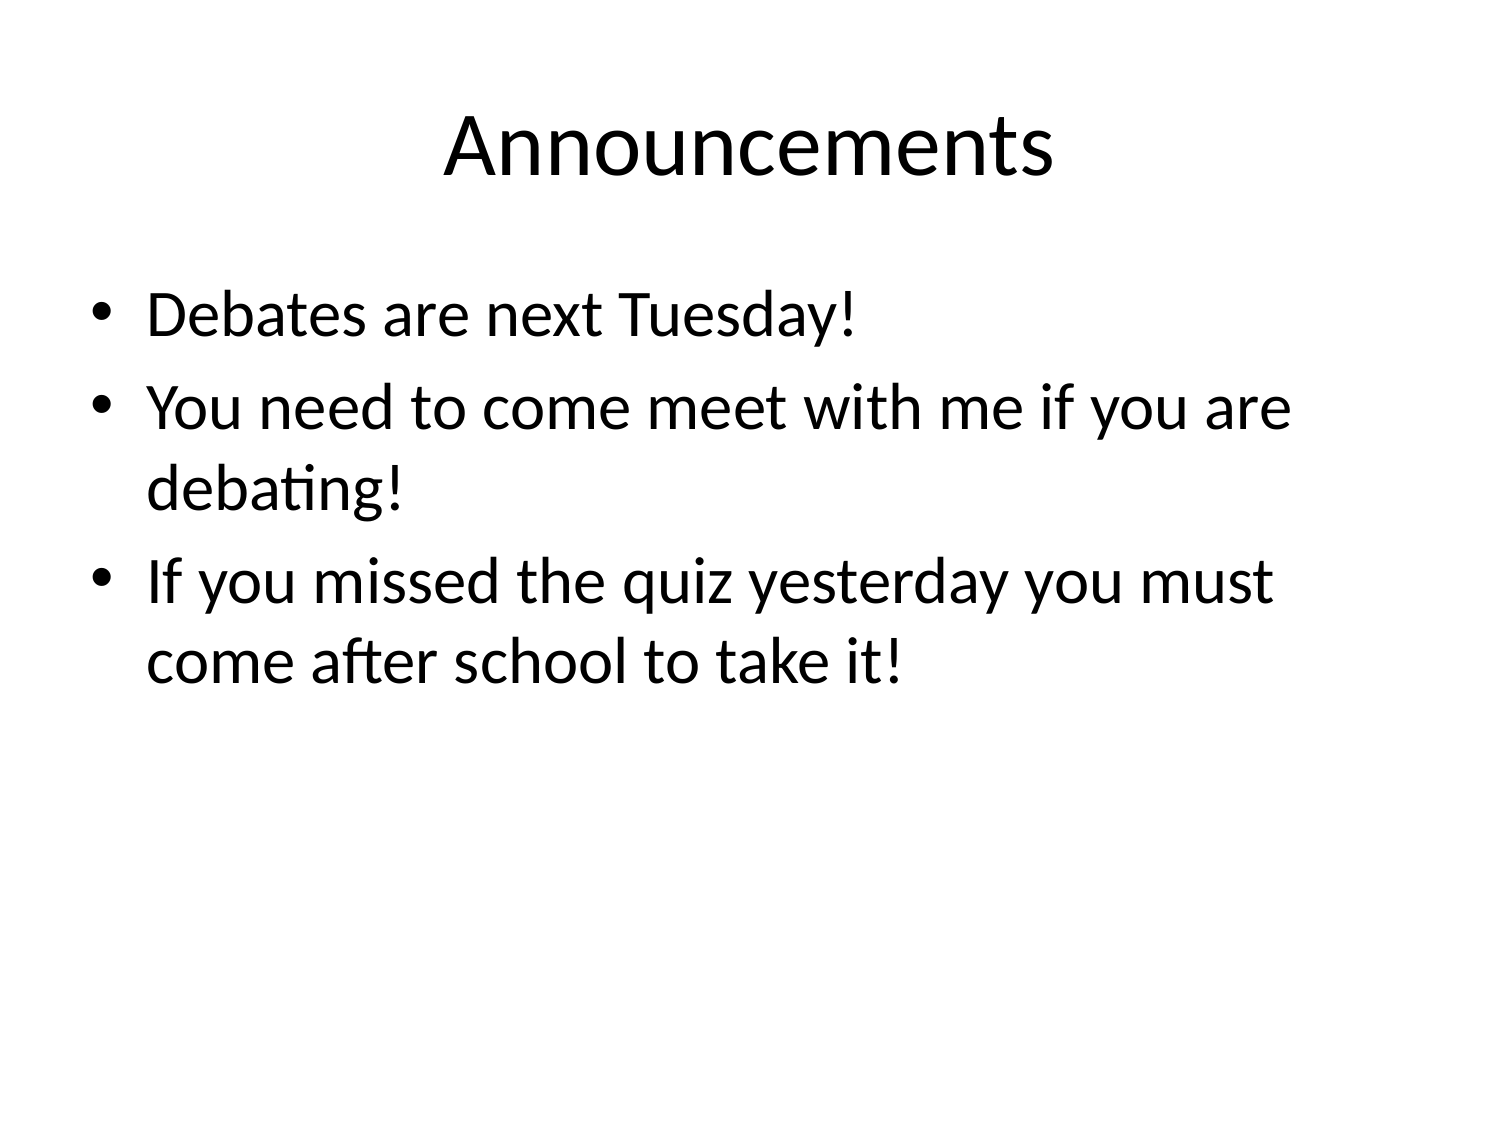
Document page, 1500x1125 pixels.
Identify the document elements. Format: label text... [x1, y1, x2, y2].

list Debates are next Tuesday! You need to come meet with me if you are debating! If you missed the quiz yesterday you must come after school to take it! [75, 262, 1425, 1005]
title Announcements [75, 45, 1425, 233]
